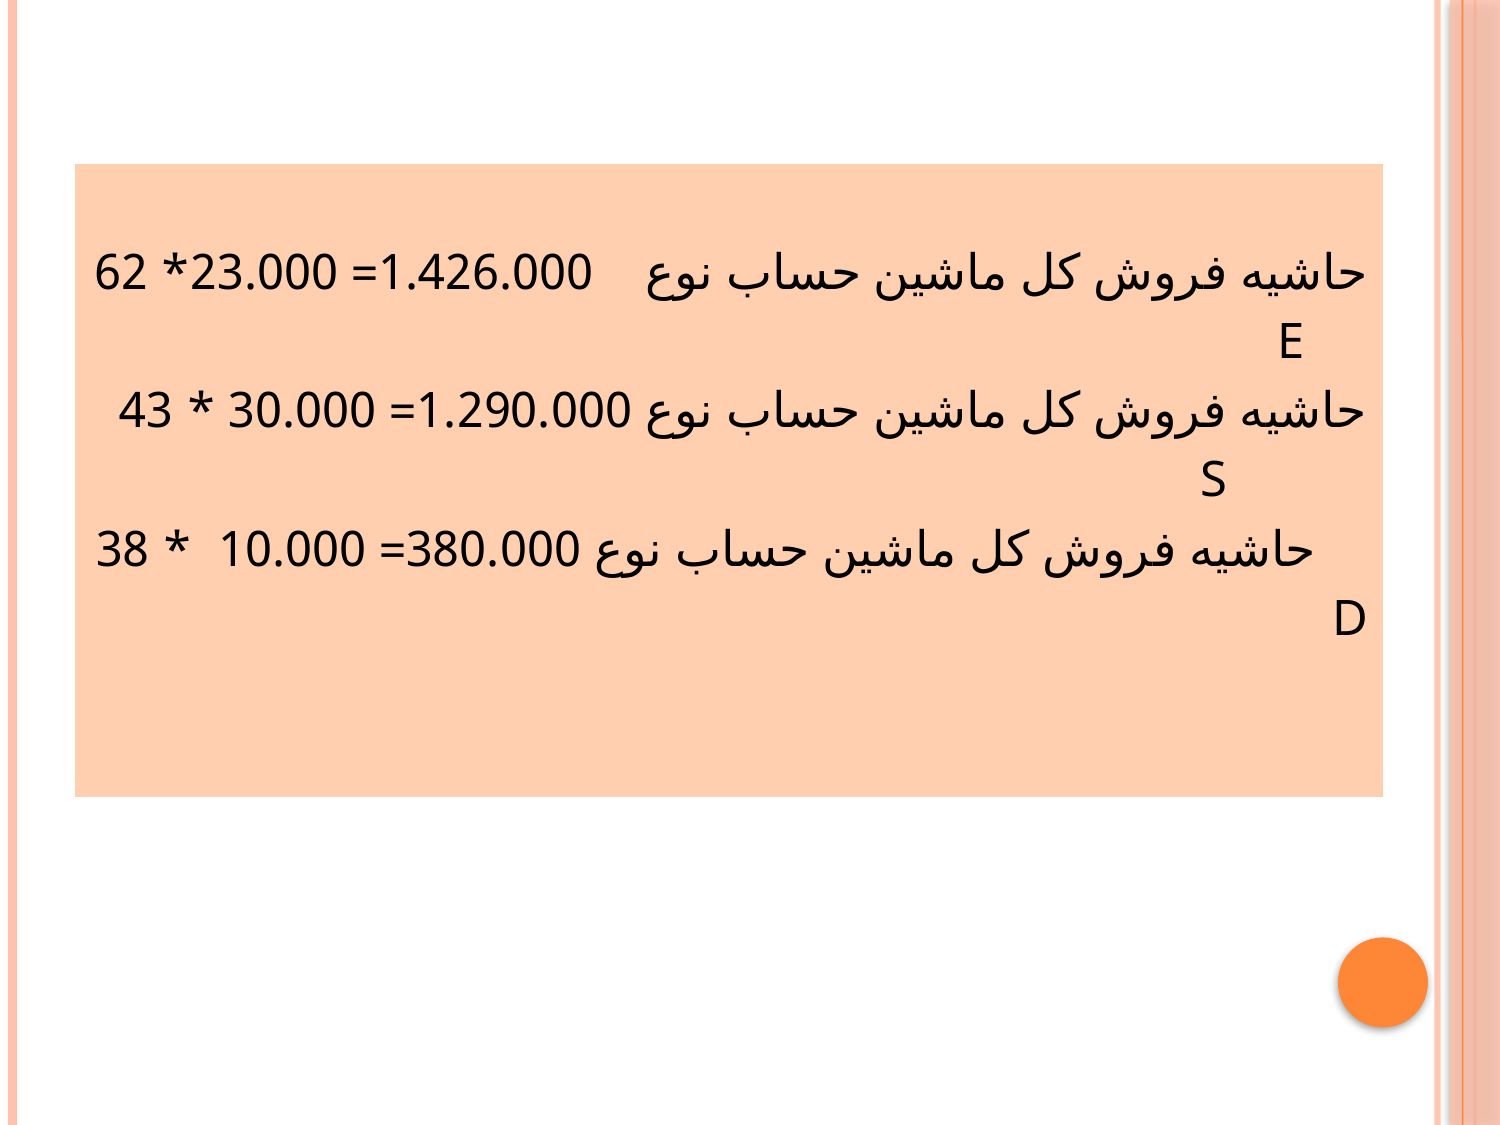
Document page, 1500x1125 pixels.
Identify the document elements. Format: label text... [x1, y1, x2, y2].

list حاشیه فروش کل ماشین حساب نوع 1.426.000= 23.000* 62 E حاشیه فروش کل ماشین حساب نوع 1.290.000= 30.000 * 43 S حاشیه فروش کل ماشین حساب نوع 380.000= 10.000 * 38 D [75, 164, 1383, 797]
